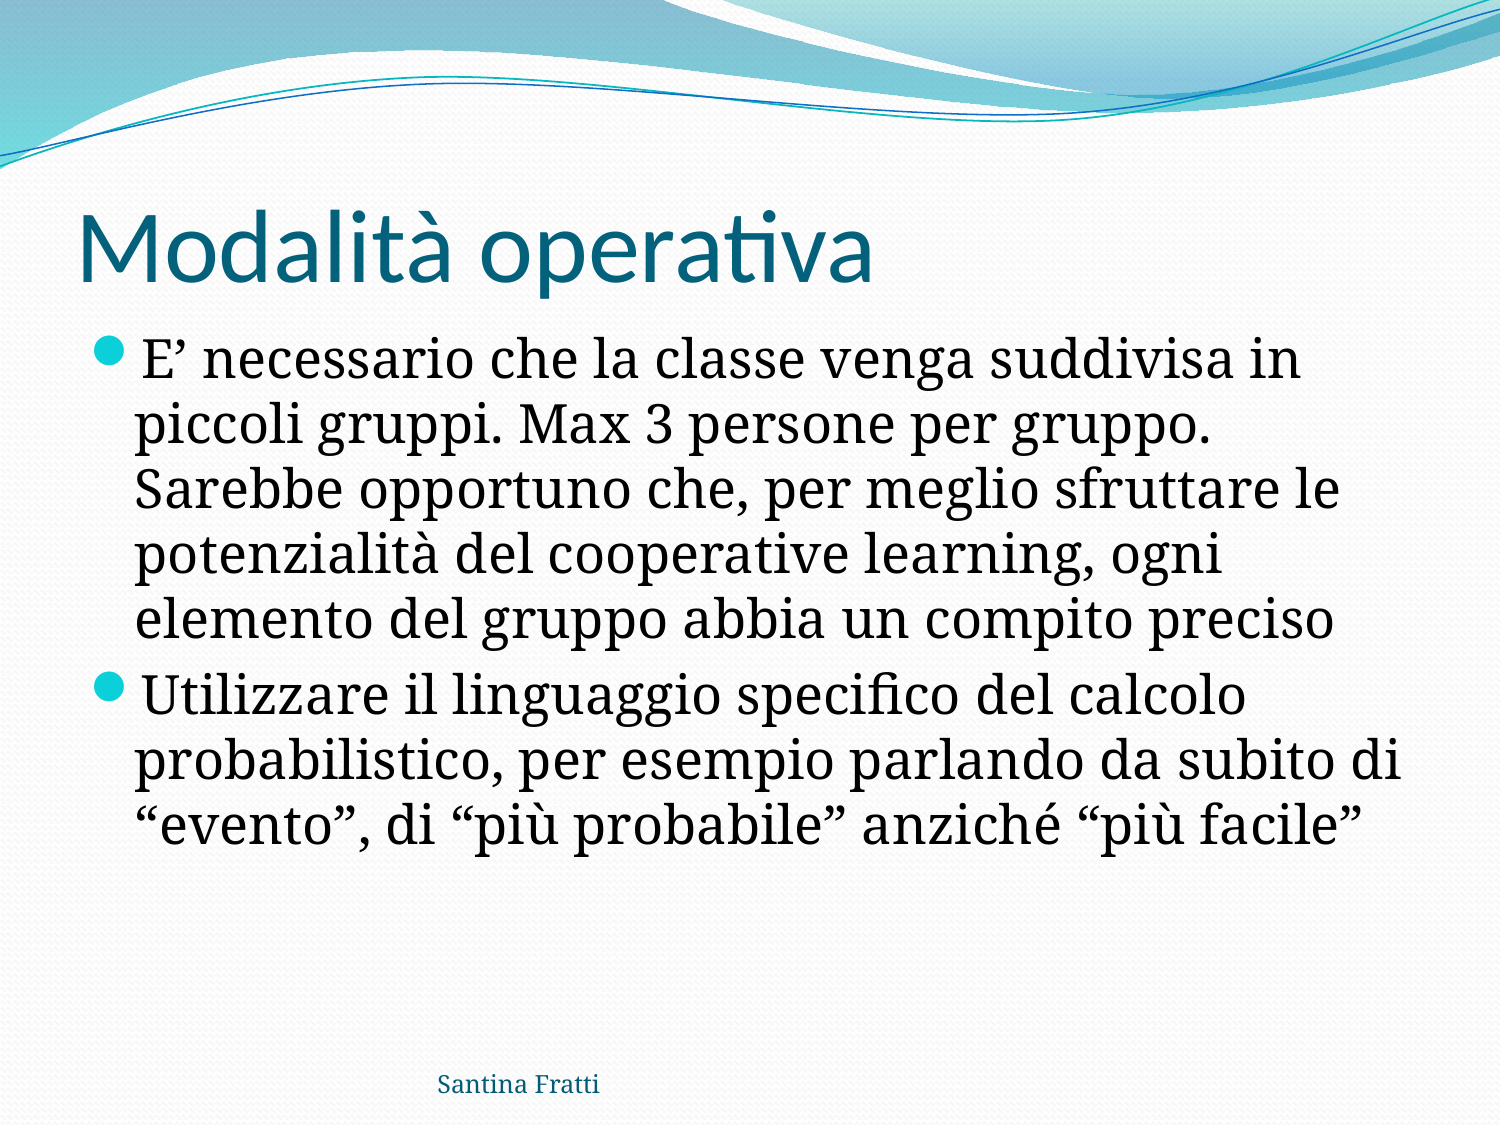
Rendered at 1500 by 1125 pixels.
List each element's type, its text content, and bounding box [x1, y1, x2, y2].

list E’ necessario che la classe venga suddivisa in piccoli gruppi. Max 3 persone per gruppo. Sarebbe opportuno che, per meglio sfruttare le potenzialità del cooperative learning, ogni elemento del gruppo abbia un compito preciso Utilizzare il linguaggio specifico del calcolo probabilistico, per esempio parlando da subito di “evento”, di “più probabile” anziché “più facile” [75, 317, 1425, 1038]
footer Santina Fratti [437, 1042, 988, 1103]
title Modalità operativa [75, 115, 1425, 303]
